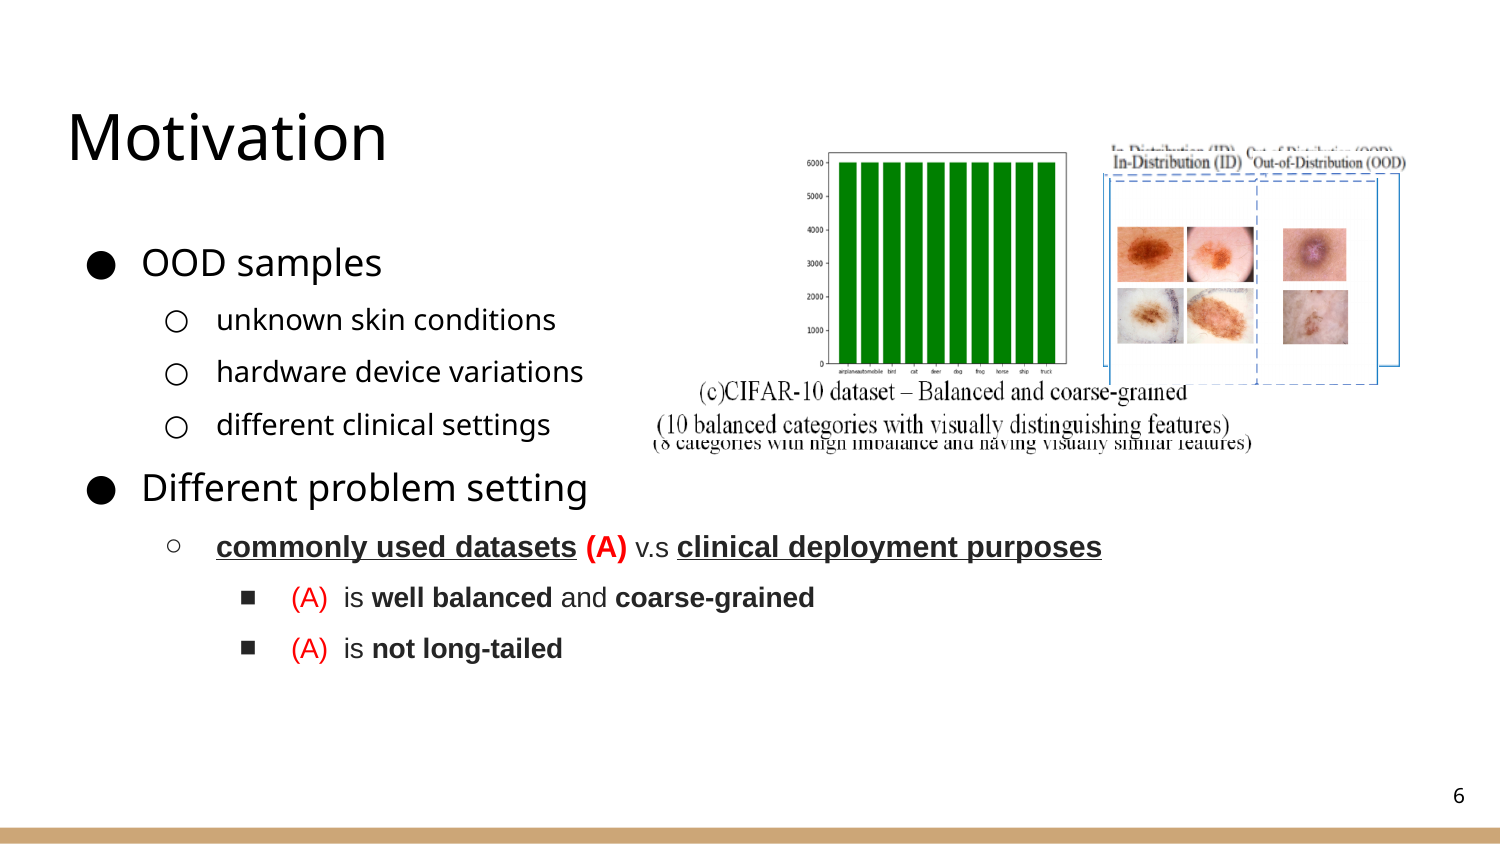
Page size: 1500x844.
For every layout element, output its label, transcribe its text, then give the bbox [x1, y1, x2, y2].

slide_number ‹#› [1389, 764, 1480, 830]
picture [648, 141, 1408, 458]
title Motivation [51, 51, 1449, 189]
list OOD samples unknown skin conditions hardware device variations different clinical settings Different problem setting commonly used datasets (A) v.s clinical deployment purposes (A) is well balanced and coarse-grained (A) is not long-tailed [51, 200, 1449, 752]
